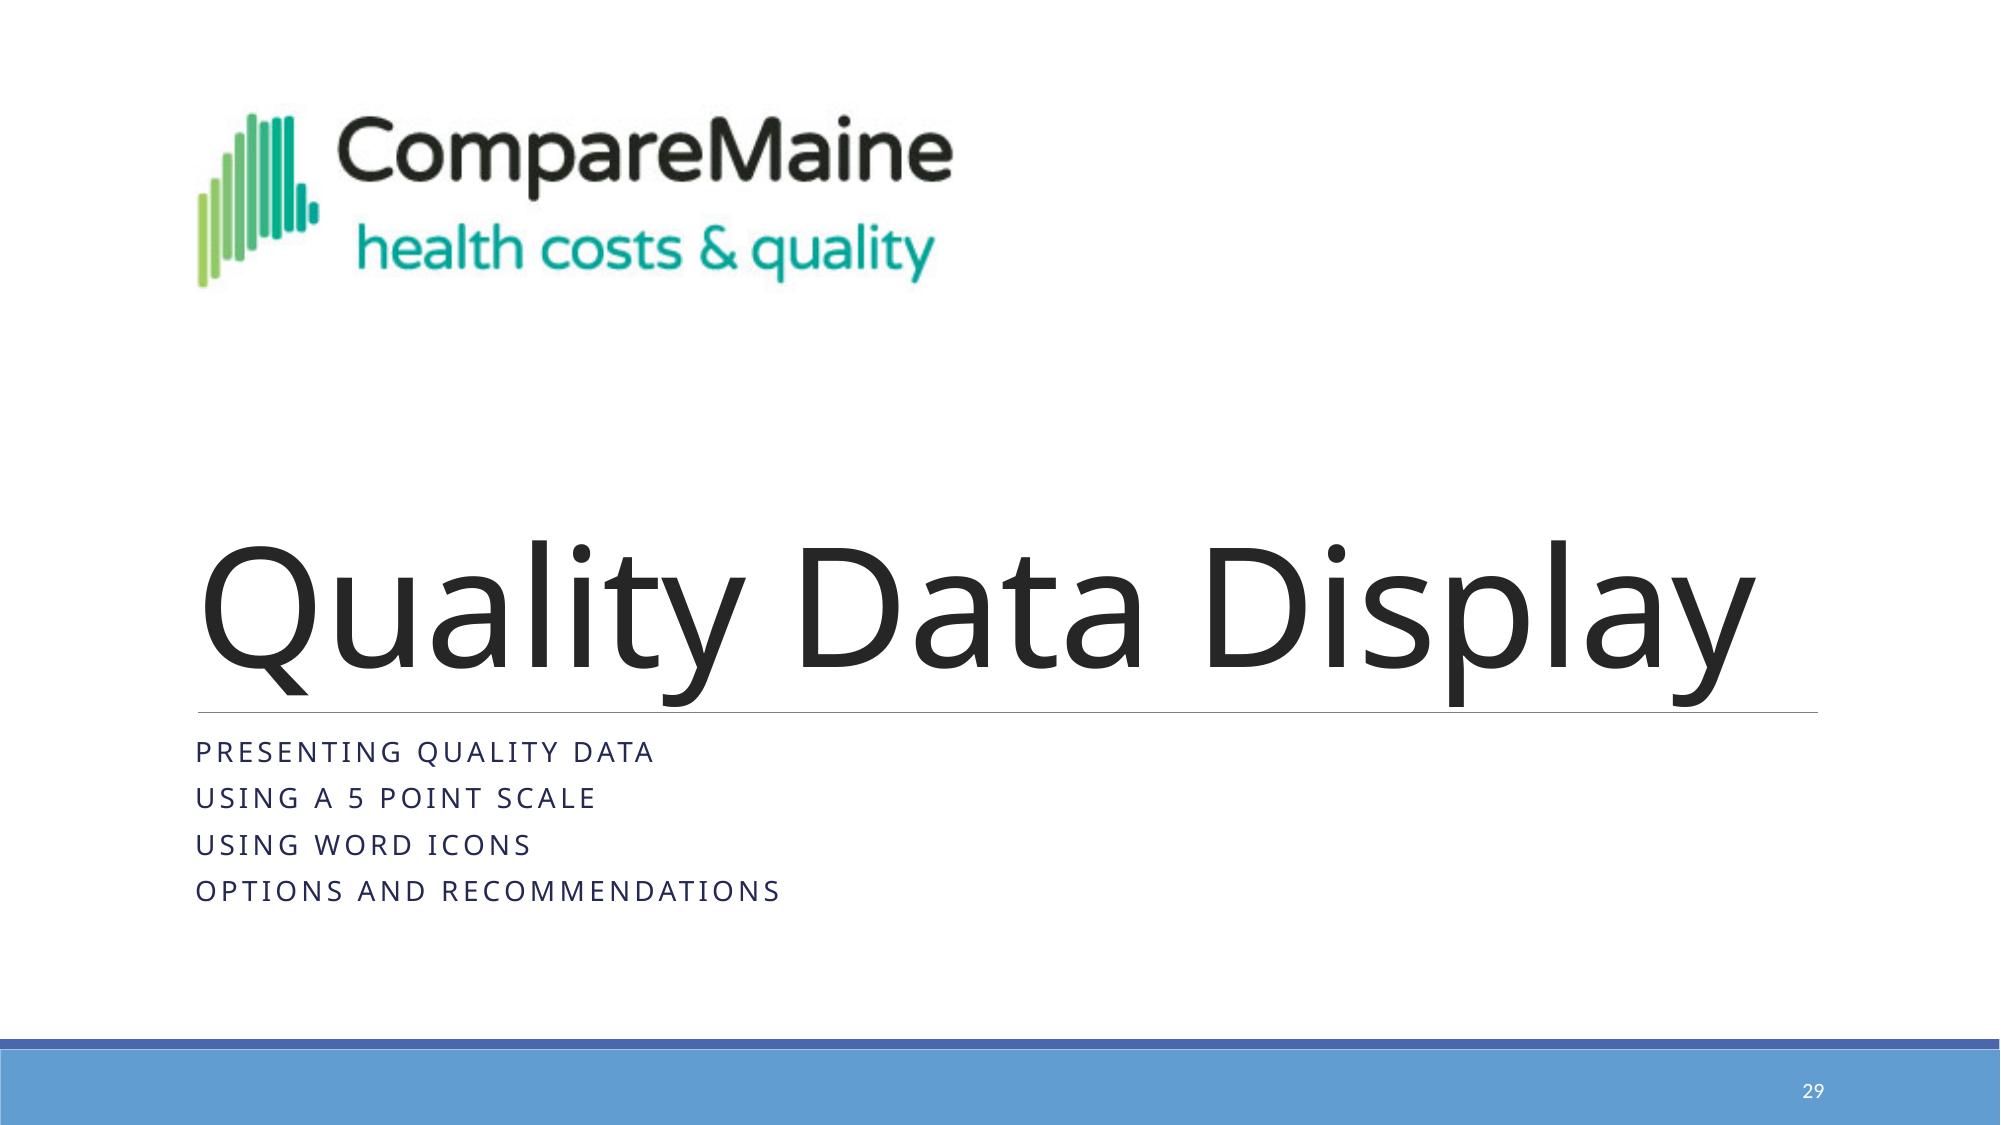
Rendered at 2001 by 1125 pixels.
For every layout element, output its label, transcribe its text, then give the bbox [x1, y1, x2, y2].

title Quality Data Display [180, 124, 1830, 710]
slide_number 29 [1624, 1059, 1840, 1120]
picture [179, 102, 969, 302]
list Presenting Quality Data Using a 5 Point Scale Using Word Icons Options and Recommendations [180, 730, 1830, 918]
